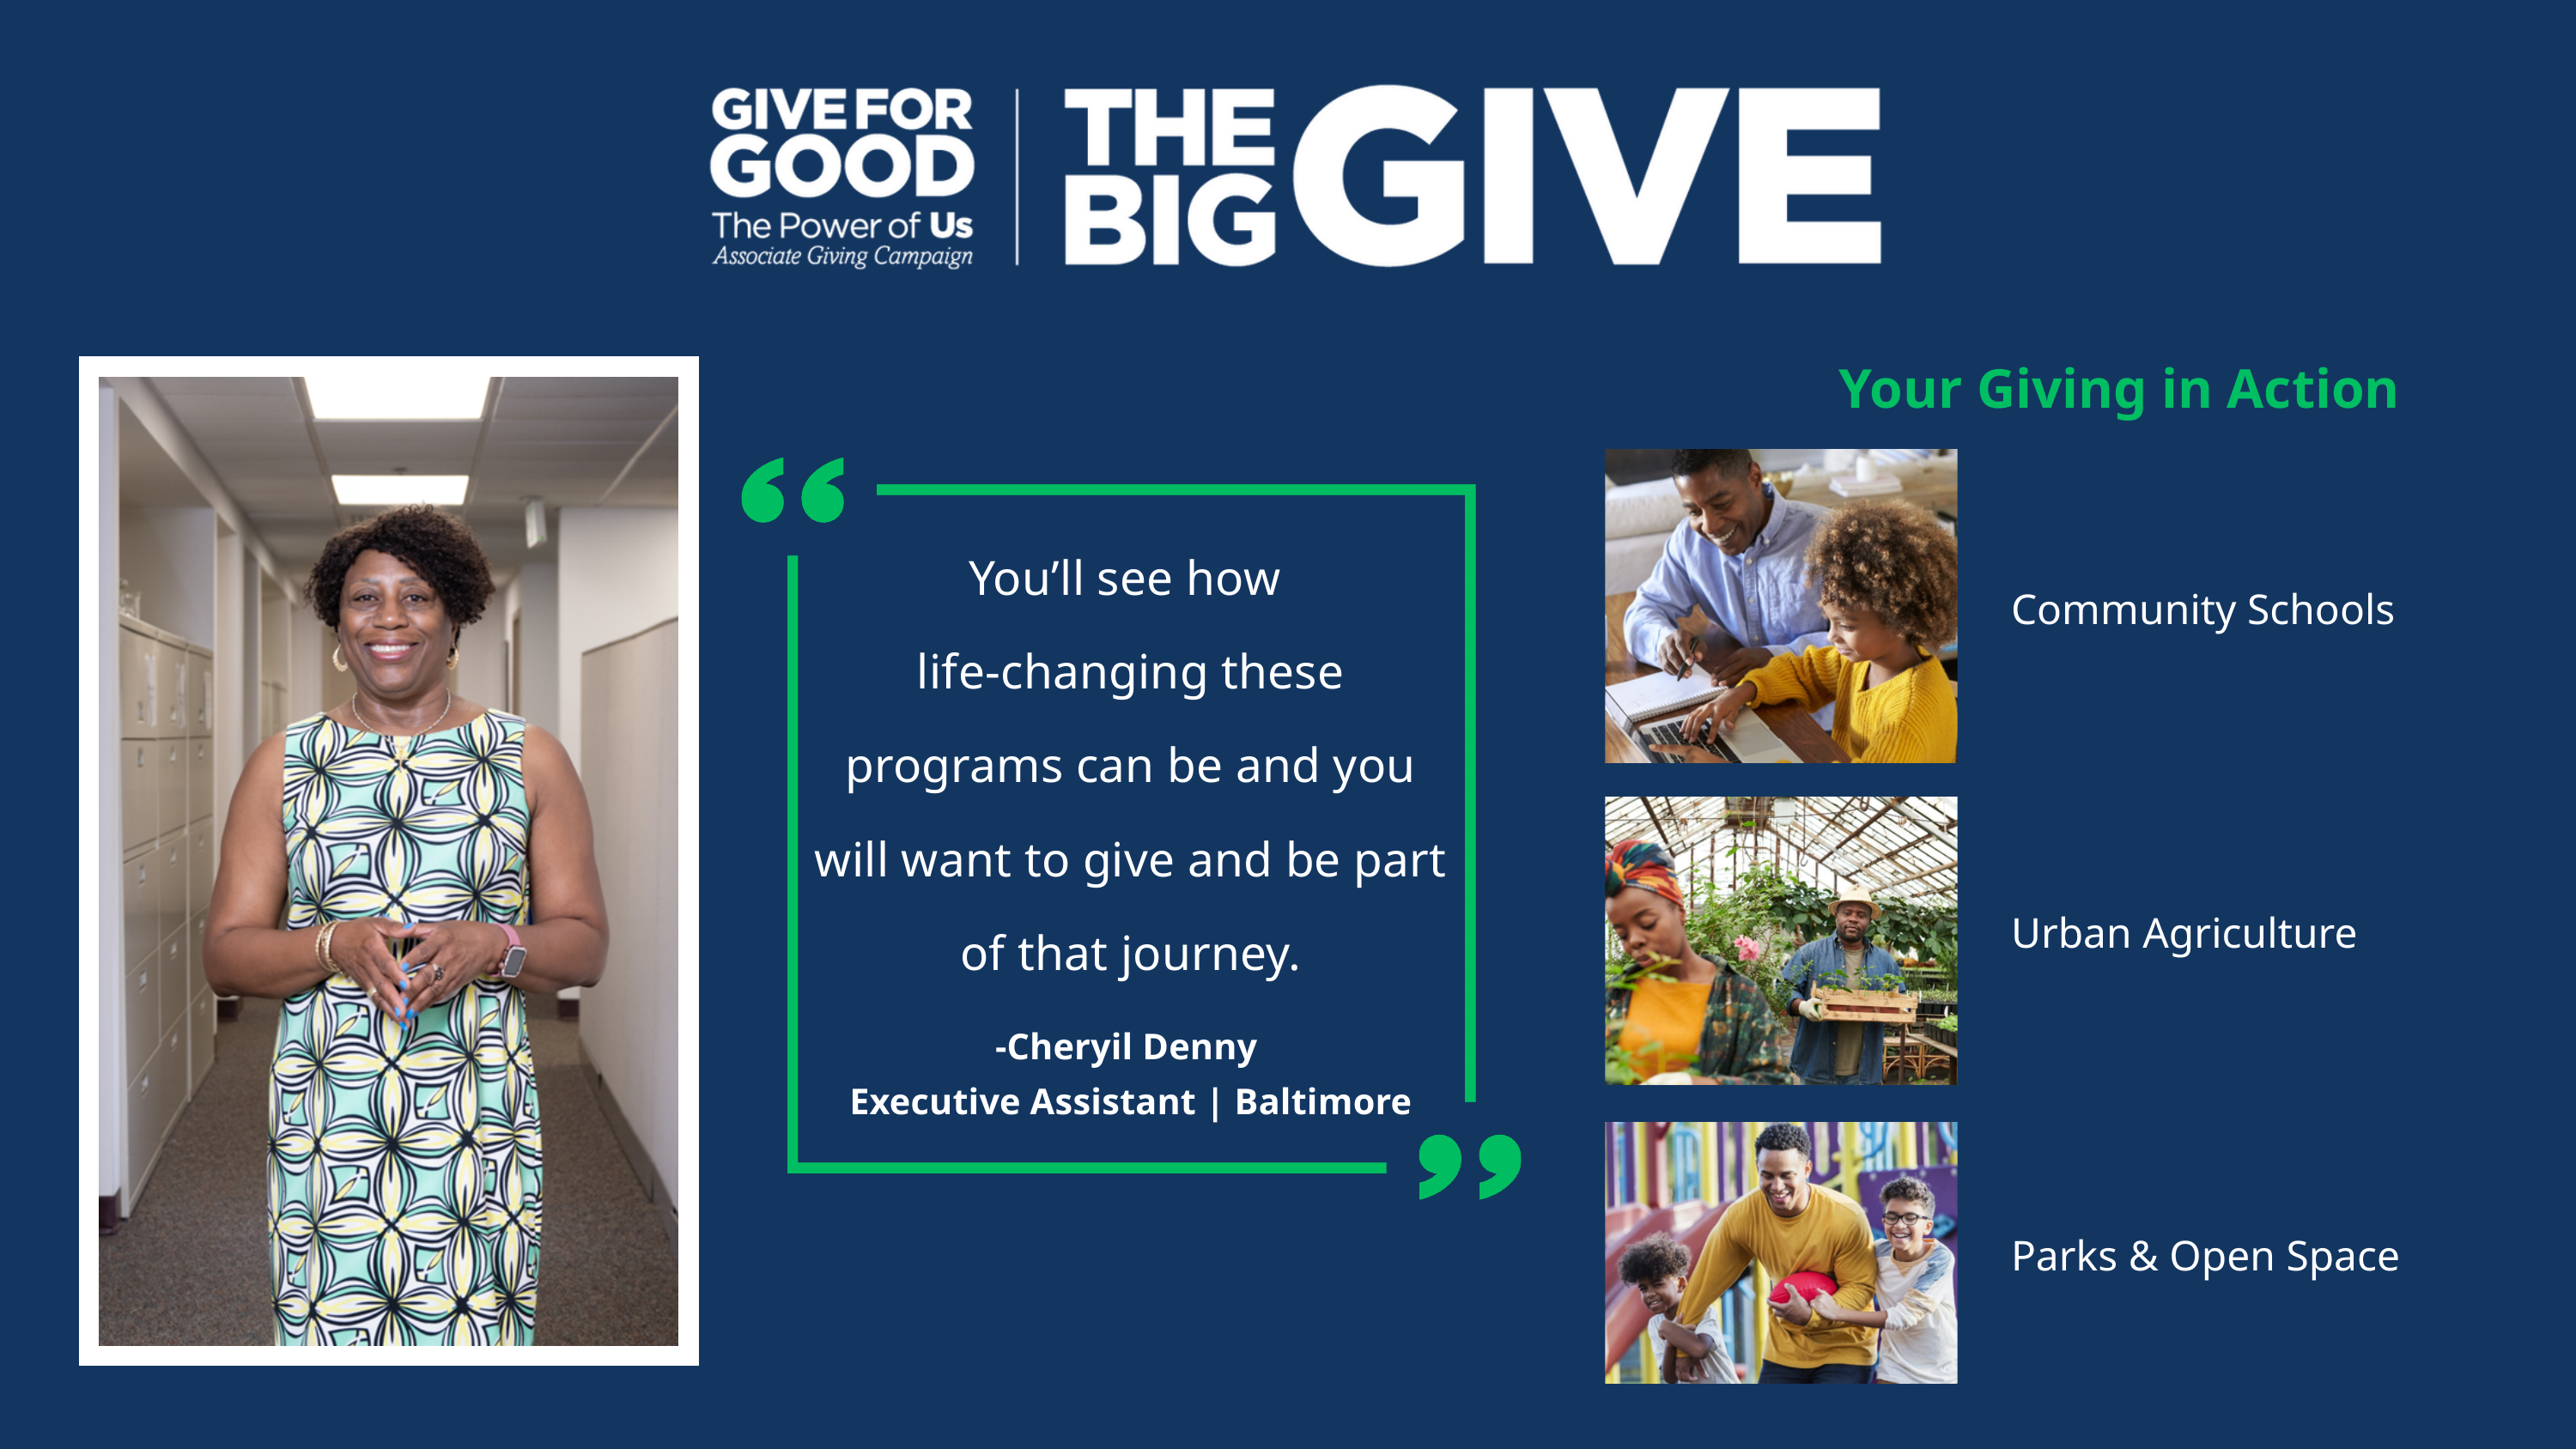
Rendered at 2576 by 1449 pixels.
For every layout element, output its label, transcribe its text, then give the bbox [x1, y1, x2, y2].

text_box Community Schools [2011, 575, 2476, 634]
text_box [1605, 449, 1958, 763]
text_box [688, 30, 1888, 330]
text_box Your Giving in Action [1734, 343, 2506, 494]
text_box [1605, 797, 1958, 1085]
text_box [1605, 1122, 1958, 1384]
text_box Urban Agriculture [2011, 898, 2475, 956]
text_box You’ll see how life-changing these programs can be and you will want to give and be part of that journey. -Cheryil Denny Executive Assistant | Baltimore [814, 510, 1449, 1122]
text_box [741, 457, 1522, 1200]
text_box [88, 366, 689, 1356]
text_box Parks & Open Space [2011, 1222, 2500, 1280]
